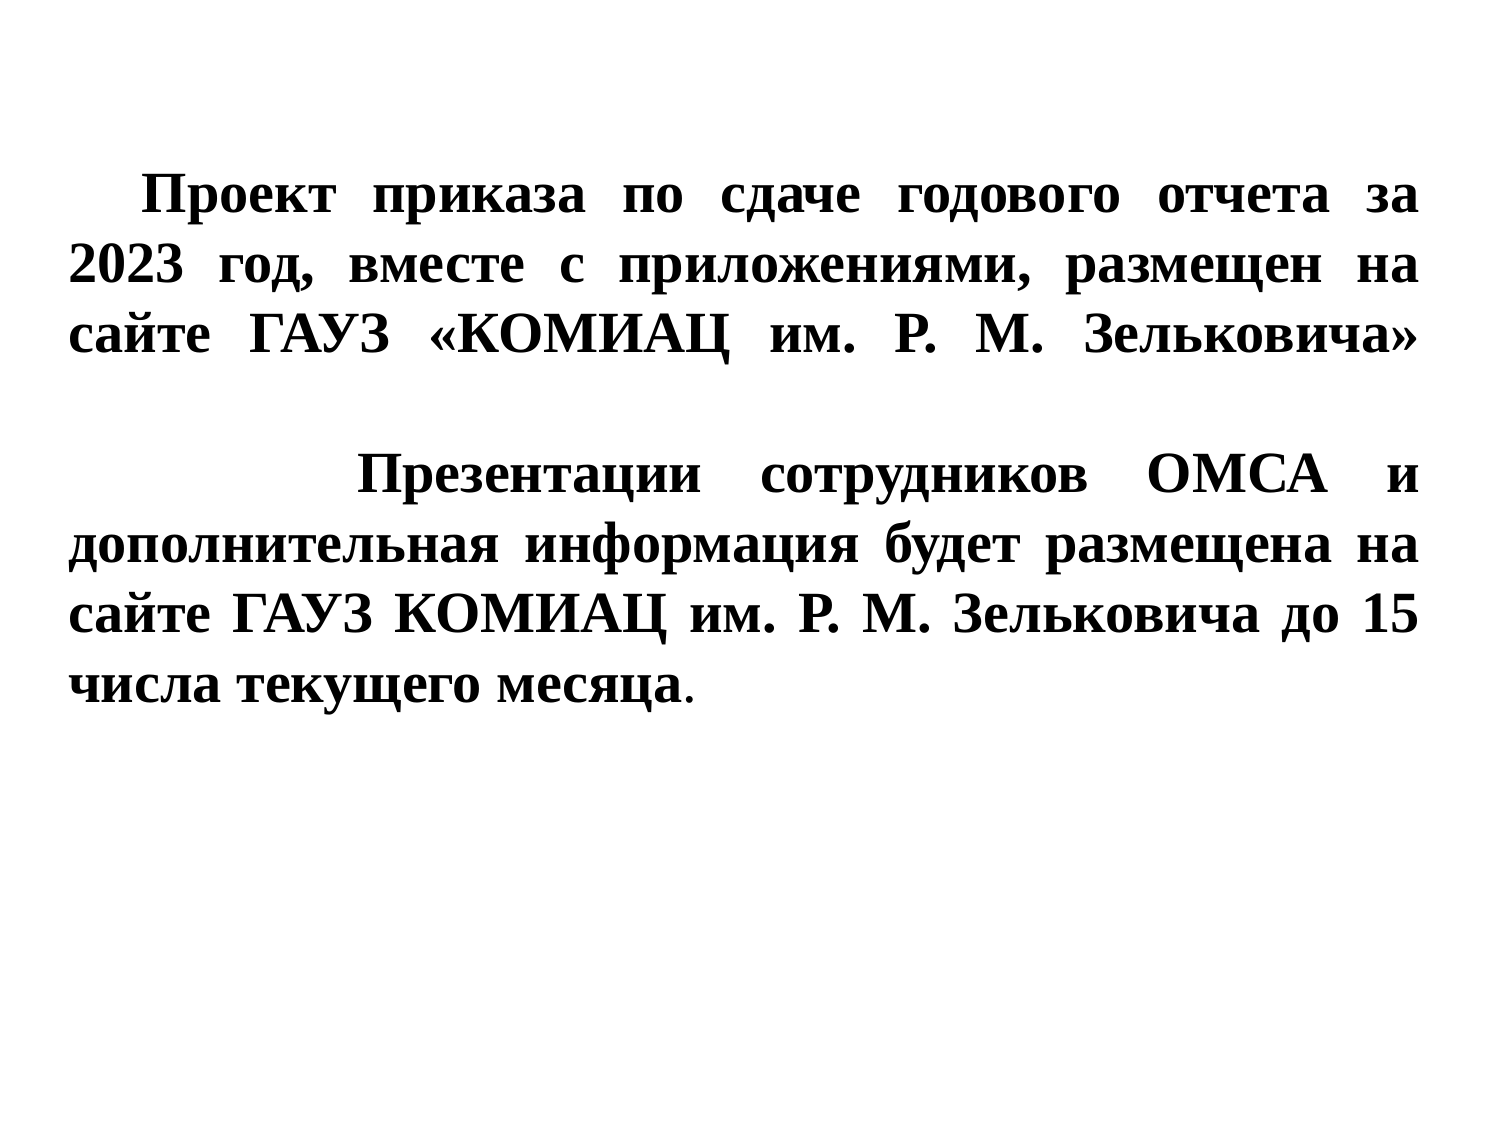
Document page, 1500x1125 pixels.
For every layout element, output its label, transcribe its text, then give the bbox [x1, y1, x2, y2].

title Проект приказа по сдаче годового отчета за 2023 год, вместе с приложениями, размещен на сайте ГАУЗ «КОМИАЦ им. Р. М. Зельковича» Презентации сотрудников ОМСА и дополнительная информация будет размещена на сайте ГАУЗ КОМИАЦ им. Р. М. Зельковича до 15 числа текущего месяца. [52, 44, 1436, 823]
